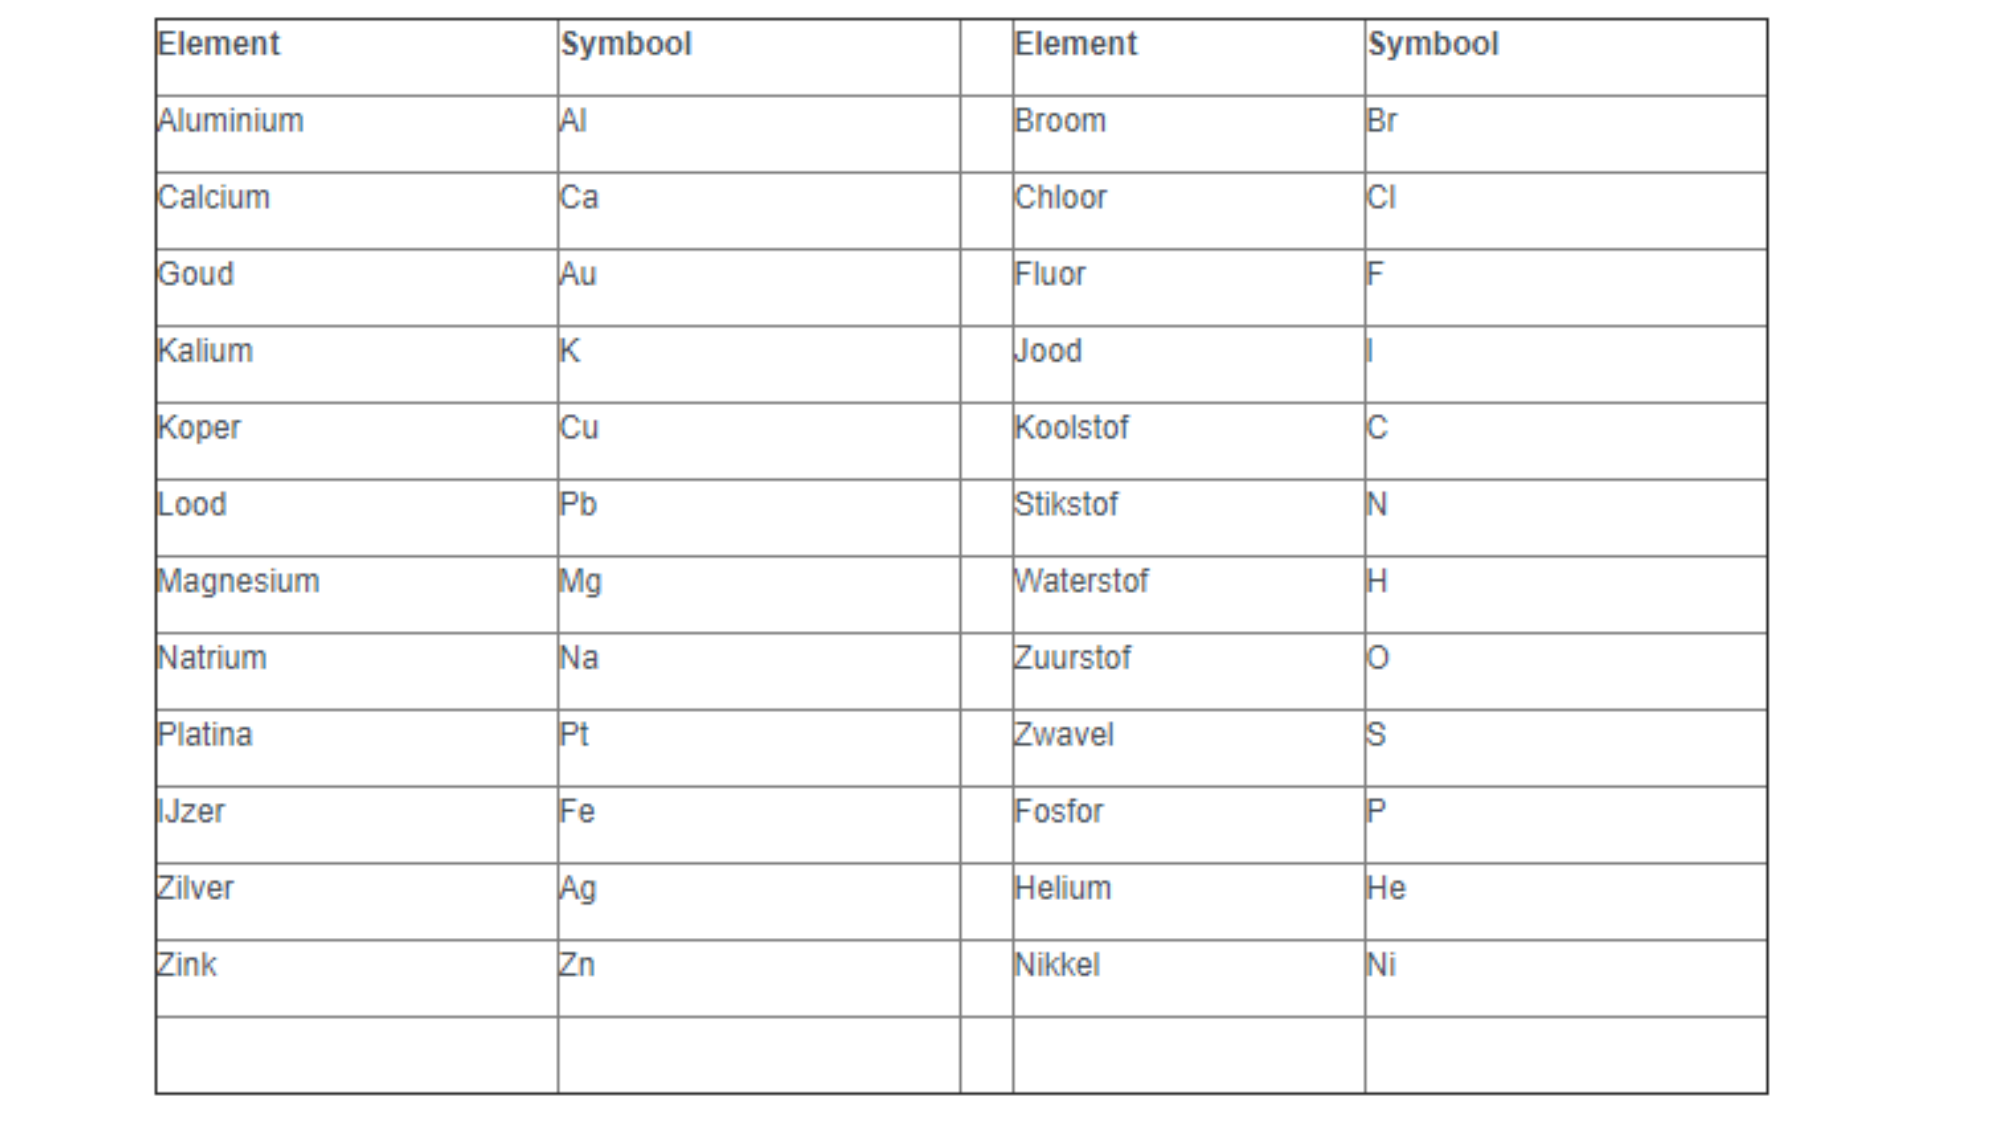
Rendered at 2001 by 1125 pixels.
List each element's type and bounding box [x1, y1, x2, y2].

list [137, 8, 1775, 1117]
